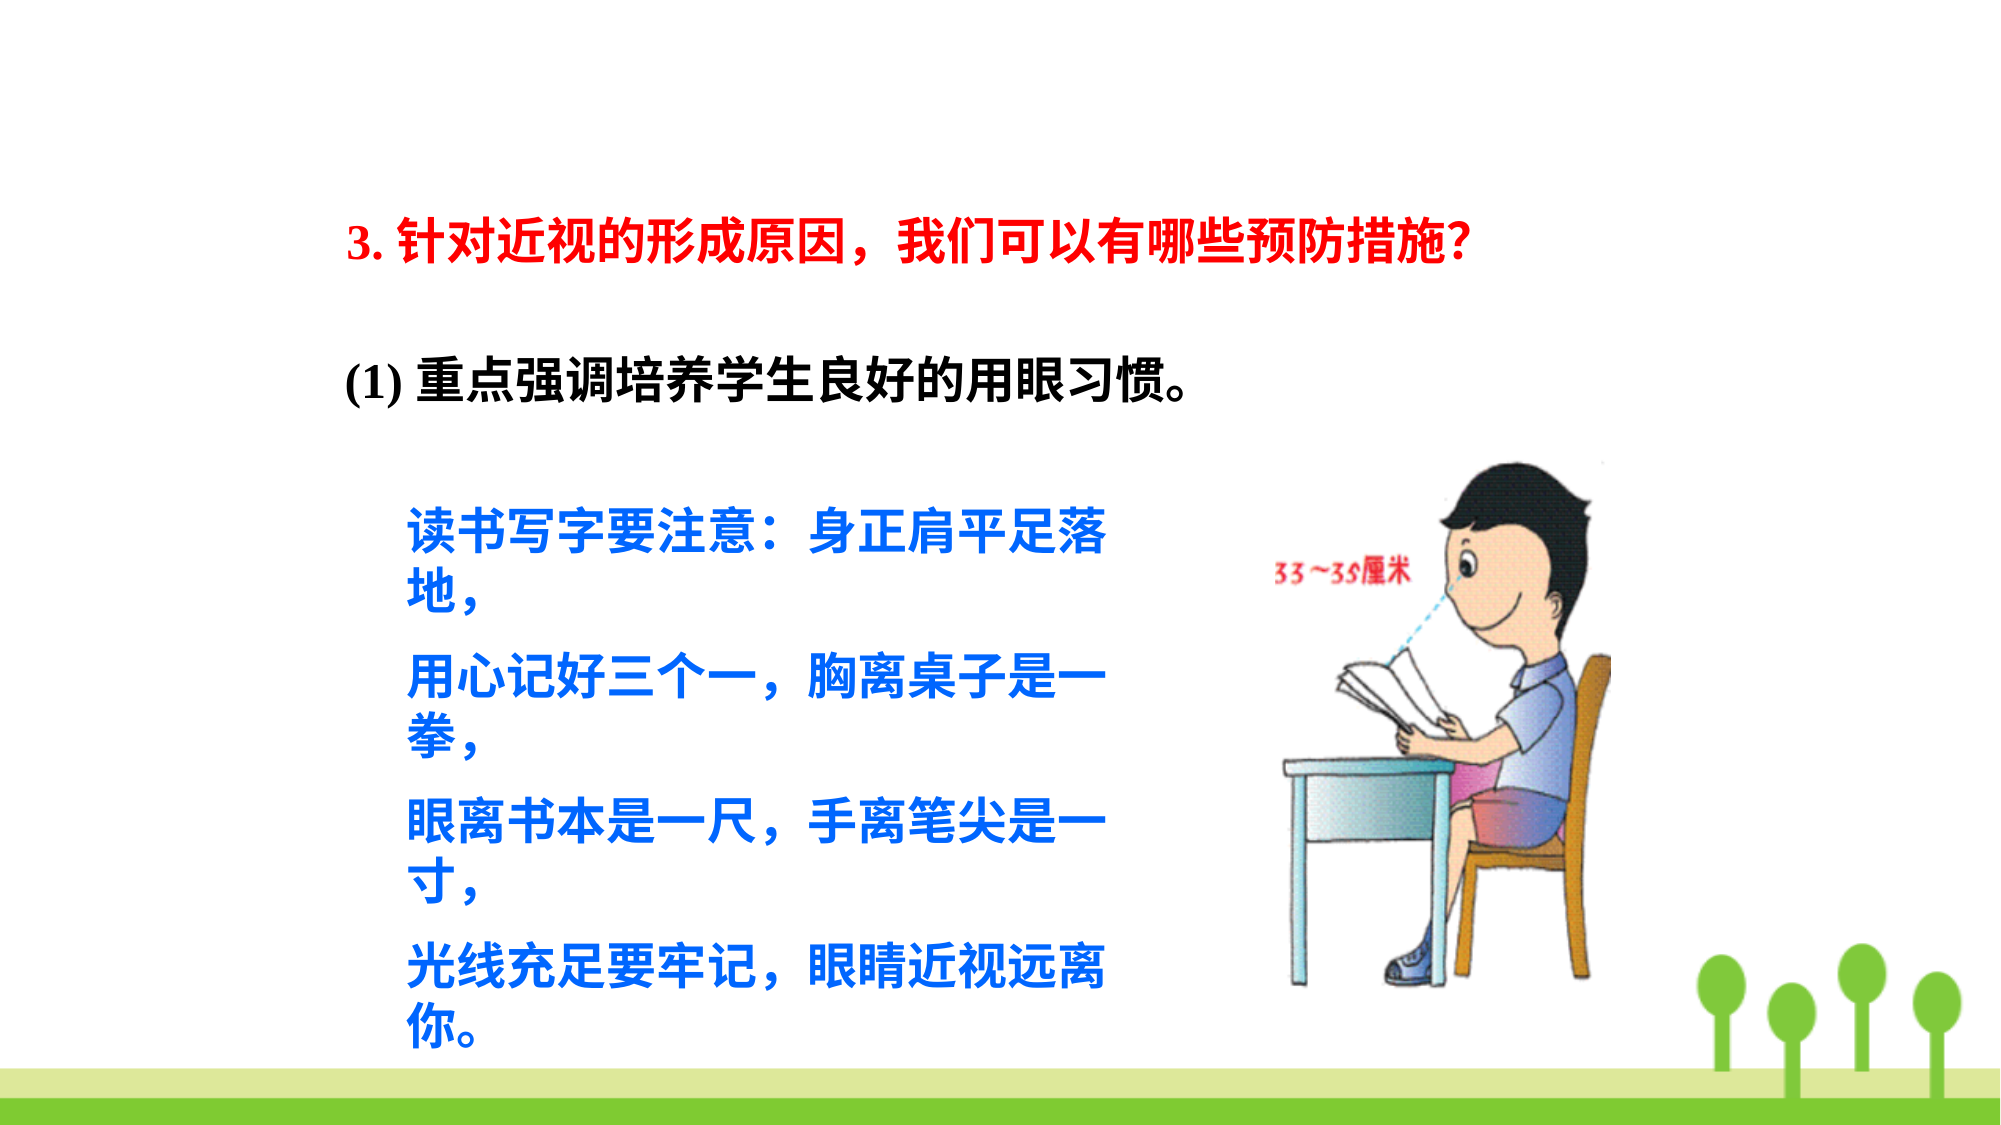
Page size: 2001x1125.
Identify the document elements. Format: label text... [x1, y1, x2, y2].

text_box 3.针对近视的形成原因，我们可以有哪些预防措施？ [331, 202, 1511, 278]
picture [0, 0, 2001, 1125]
text_box (1)重点强调培养学生良好的用眼习惯。 [329, 310, 1231, 416]
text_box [391, 447, 1611, 997]
